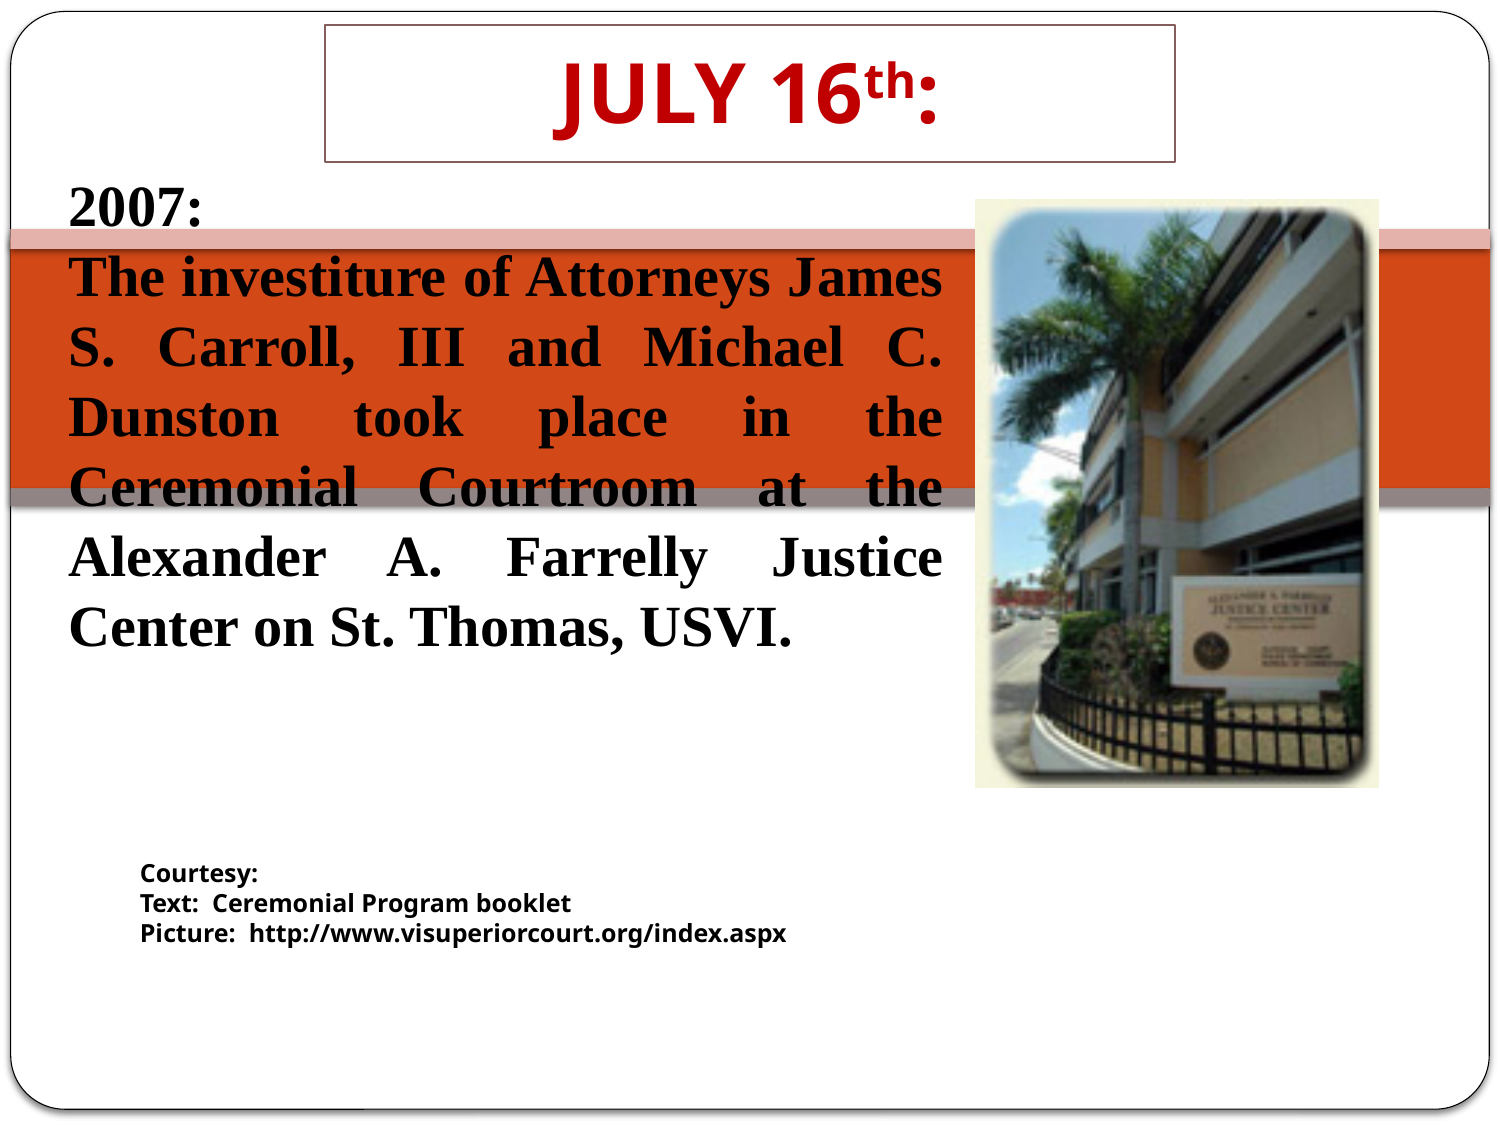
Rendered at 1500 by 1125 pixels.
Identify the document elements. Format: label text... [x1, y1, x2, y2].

text_box [11, 0, 431, 154]
title JULY 16th: [324, 24, 1176, 163]
text_box Courtesy: Text: Ceremonial Program booklet Picture: http://www.visuperiorcourt.org/index.aspx [125, 849, 1375, 955]
text_box 2007: The investiture of Attorneys James S. Carroll, III and Michael C. Dunston took place in the Ceremonial Courtroom at the Alexander A. Farrelly Justice Center on St. Thomas, USVI. [62, 162, 950, 813]
picture [974, 199, 1379, 788]
